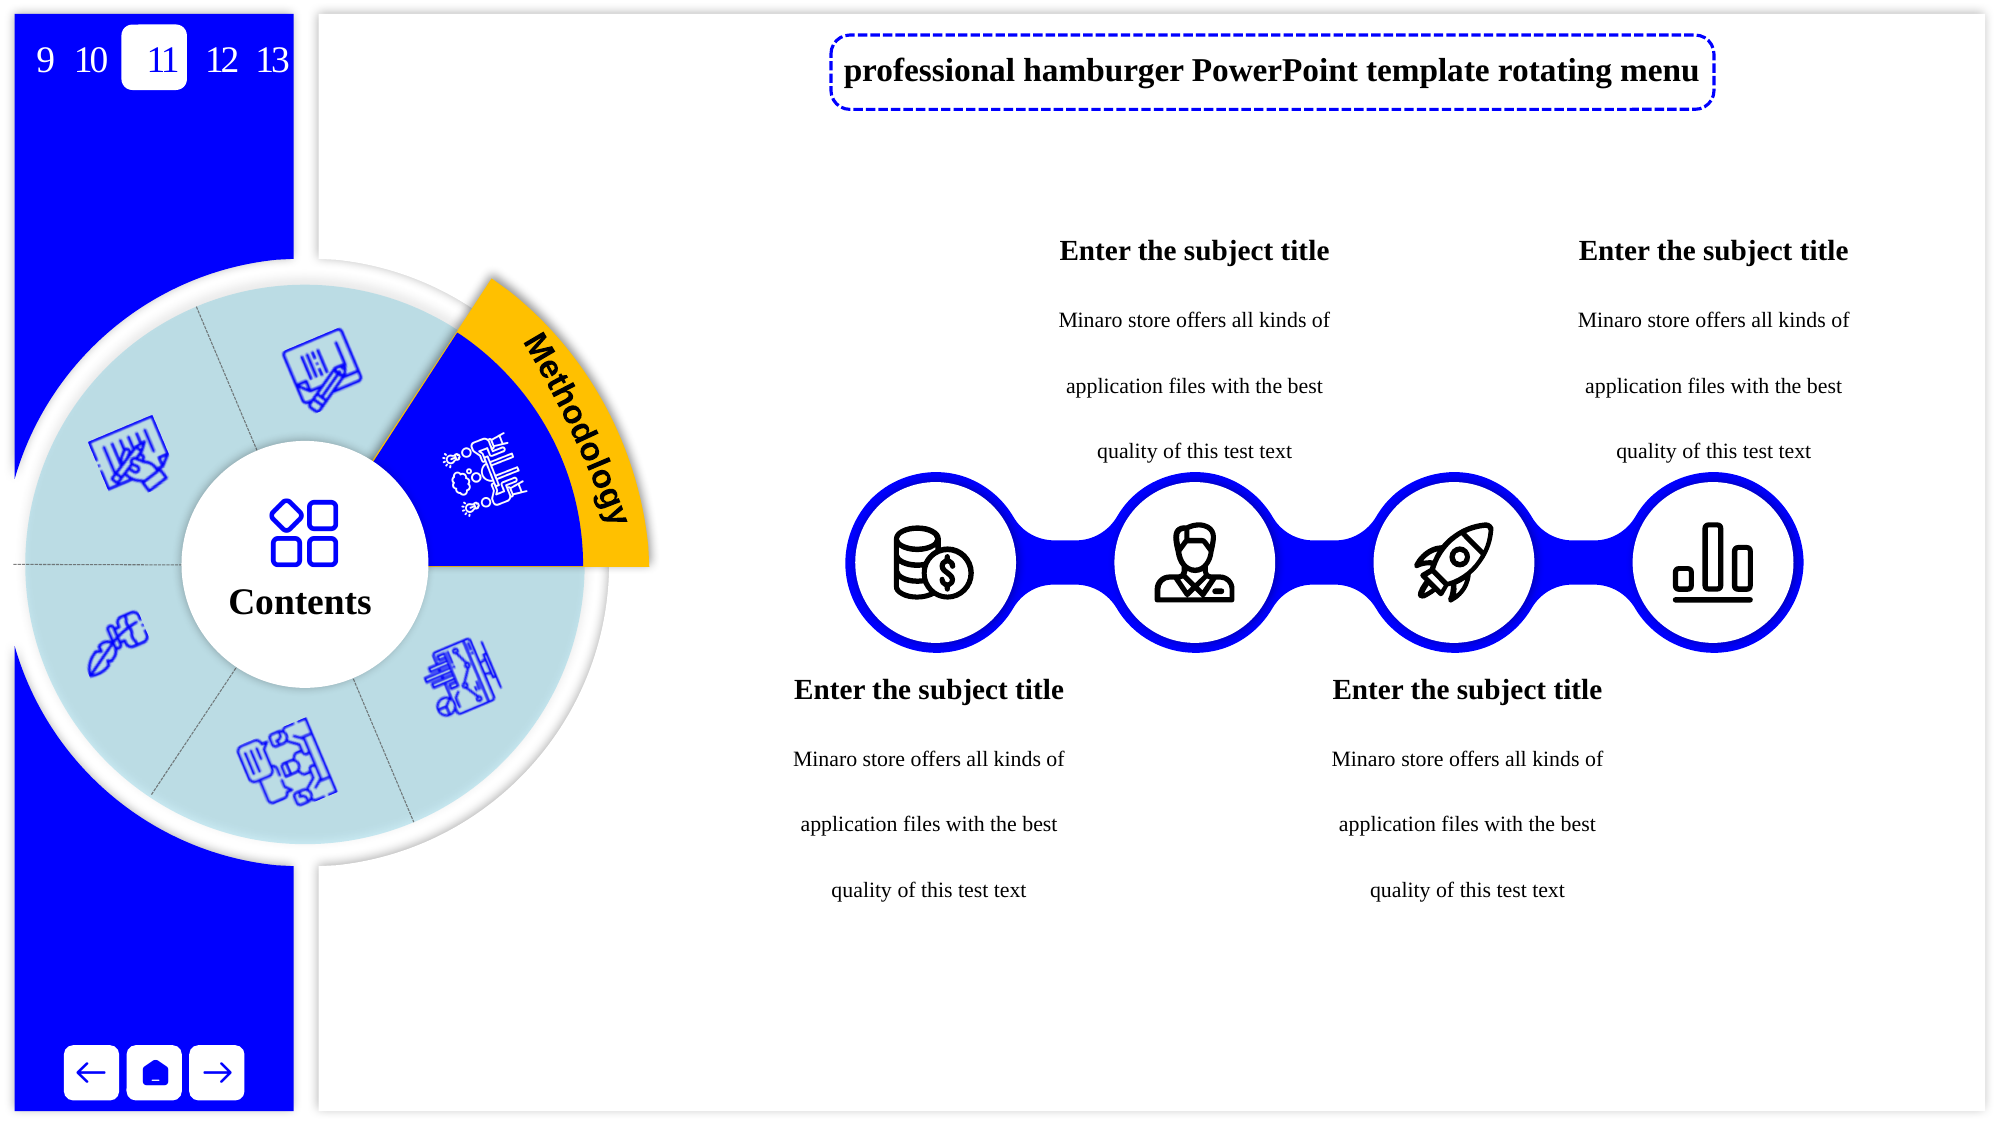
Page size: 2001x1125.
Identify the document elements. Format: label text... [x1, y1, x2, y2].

picture [266, 495, 343, 572]
text_box [580, 364, 651, 569]
picture [448, 438, 519, 509]
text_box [838, 472, 1804, 653]
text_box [19, 281, 580, 853]
picture [75, 1057, 107, 1088]
text_box [580, 520, 585, 568]
text_box Enter the subject title Minaro store offers all kinds of application files with the best quality of this test text [1544, 224, 1884, 471]
text_box [834, 33, 1711, 41]
picture [202, 1056, 233, 1088]
text_box Enter the subject title Minaro store offers all kinds of application files with the best quality of this test text [1298, 662, 1638, 910]
picture [140, 1056, 171, 1088]
text_box 9 10 11 12 13 [21, 27, 320, 88]
text_box professional hamburger PowerPoint template rotating menu [829, 41, 1829, 96]
text_box [830, 96, 1715, 111]
text_box Enter the subject title Minaro store offers all kinds of application files with the best quality of this test text [1025, 224, 1365, 471]
text_box Enter the subject title Minaro store offers all kinds of application files with the best quality of this test text [759, 662, 1099, 910]
